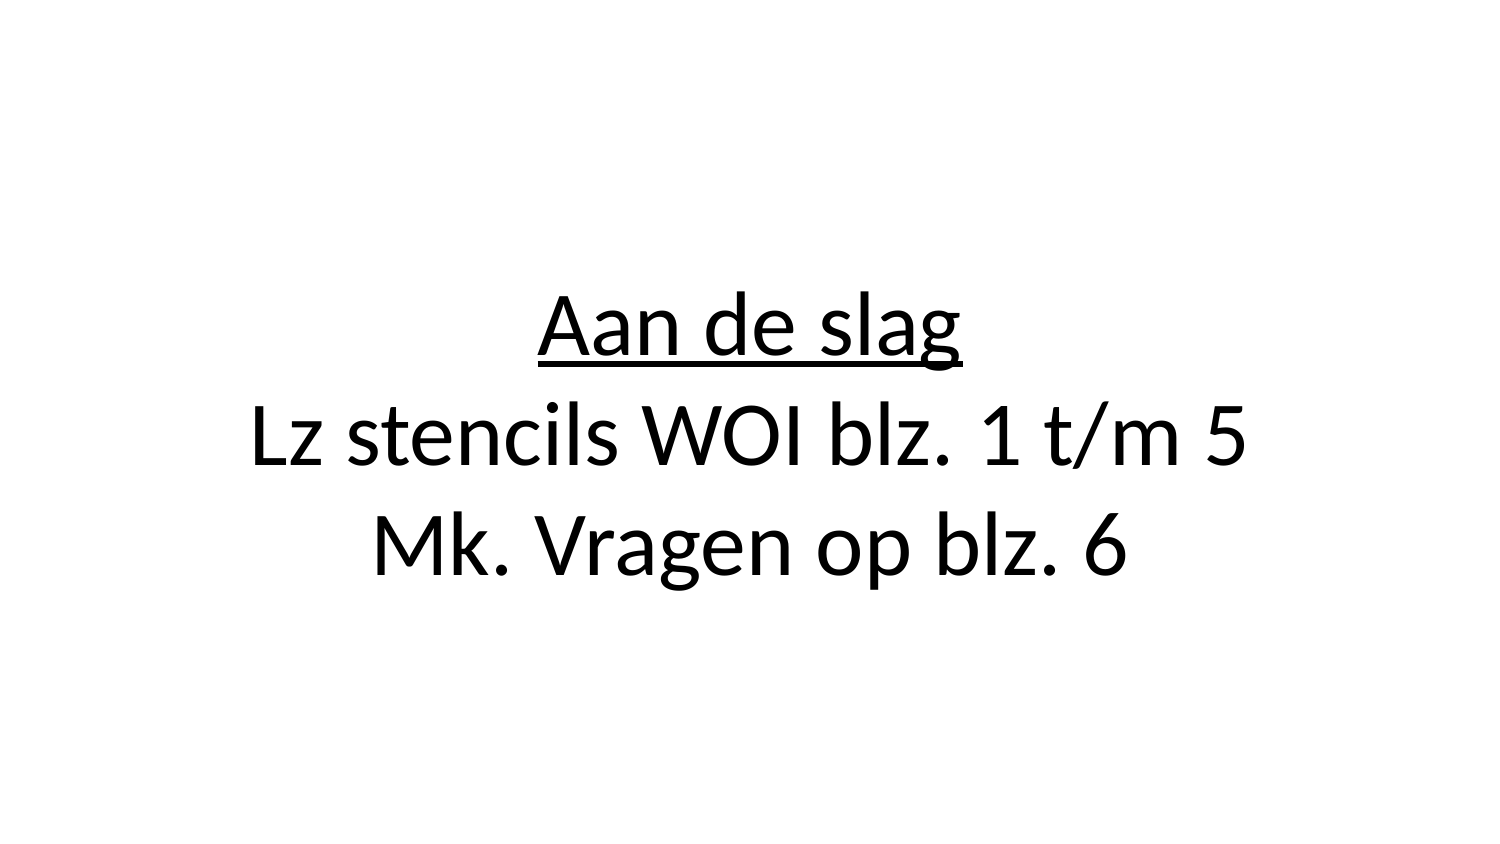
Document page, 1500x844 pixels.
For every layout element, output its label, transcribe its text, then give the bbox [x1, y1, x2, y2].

title Aan de slag Lz stencils WOI blz. 1 t/m 5 Mk. Vragen op blz. 6 [75, 33, 1425, 824]
